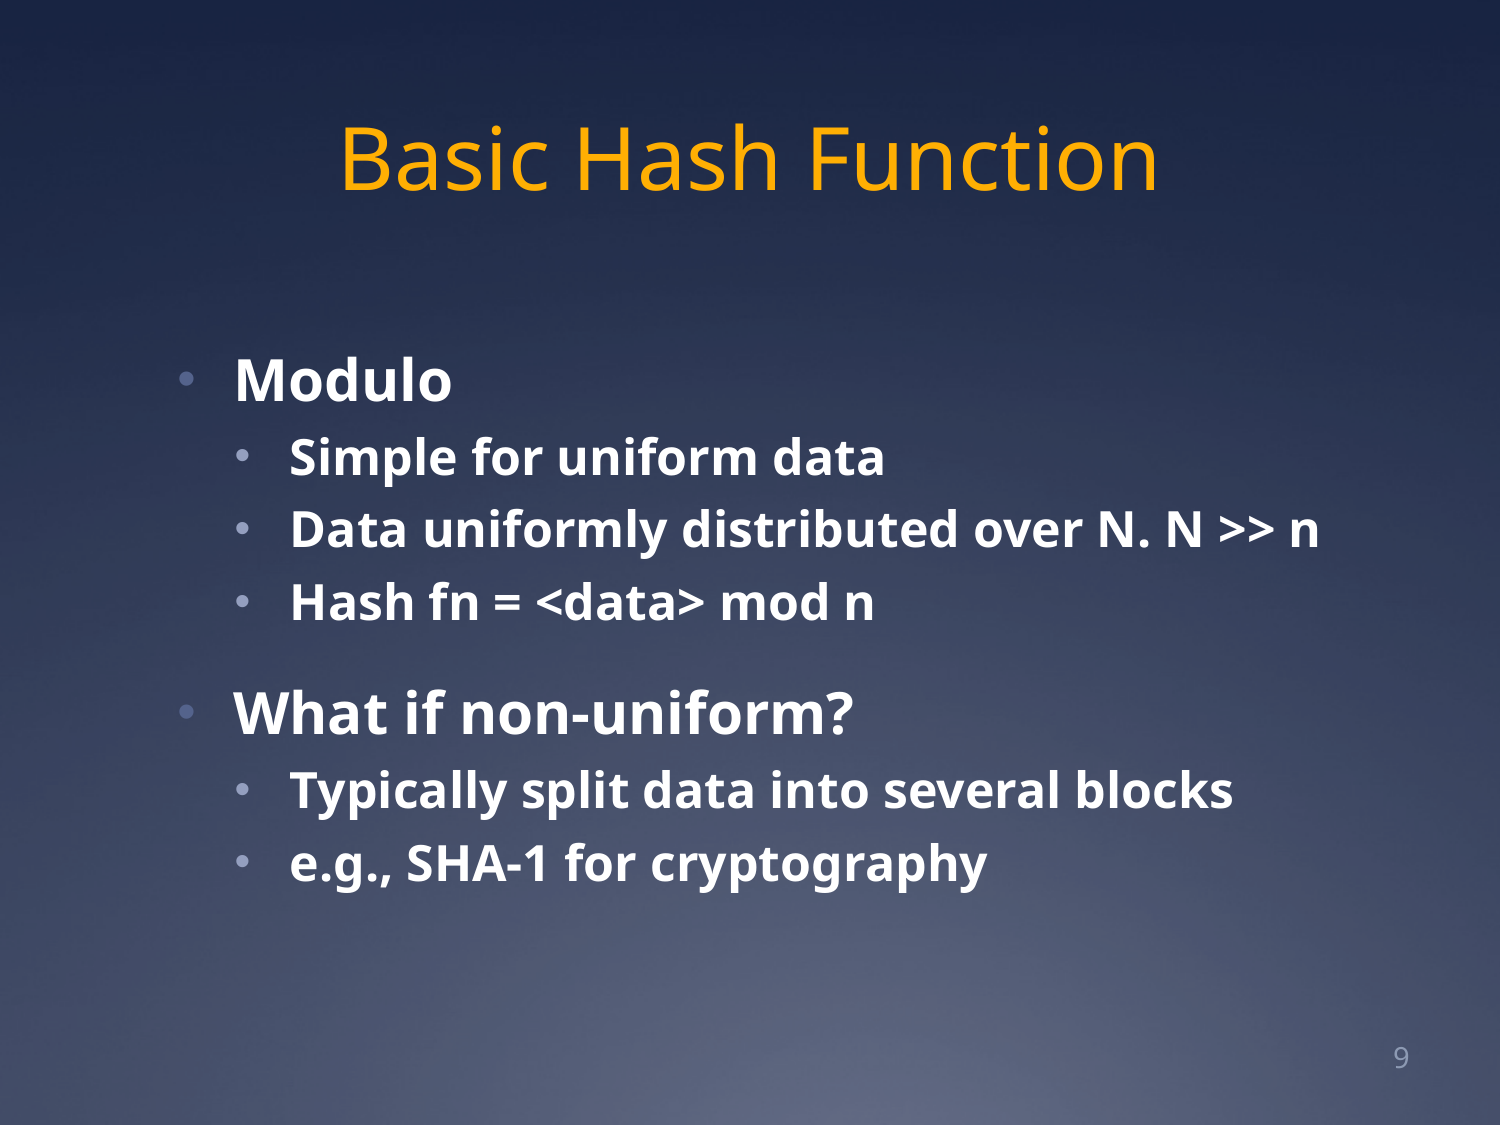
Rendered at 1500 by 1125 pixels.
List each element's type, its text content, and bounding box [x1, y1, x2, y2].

list Modulo Simple for uniform data Data uniformly distributed over N. N >> n Hash fn = <data> mod n What if non-uniform? Typically split data into several blocks e.g., SHA-1 for cryptography [162, 335, 1338, 1005]
title Basic Hash Function [100, 95, 1400, 225]
slide_number 9 [1325, 1029, 1425, 1090]
